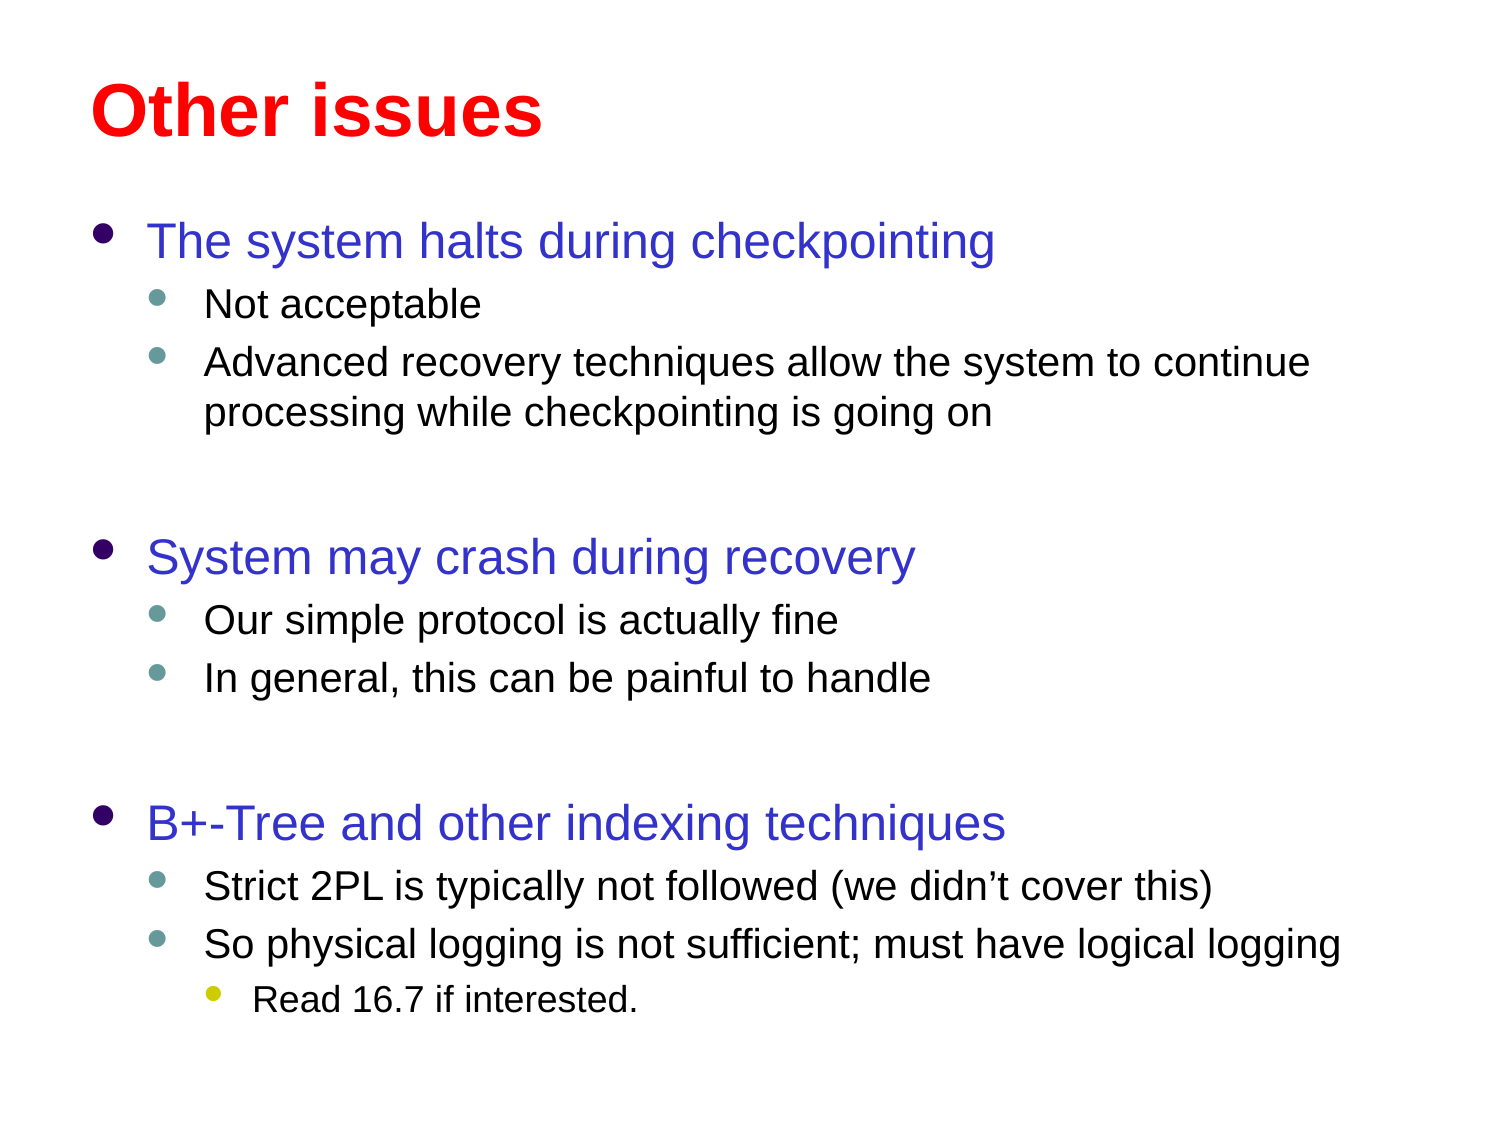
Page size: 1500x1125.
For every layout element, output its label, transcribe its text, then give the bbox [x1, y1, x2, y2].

title Other issues [74, 19, 1313, 160]
list The system halts during checkpointing Not acceptable Advanced recovery techniques allow the system to continue processing while checkpointing is going on System may crash during recovery Our simple protocol is actually fine In general, this can be painful to handle B+-Tree and other indexing techniques Strict 2PL is typically not followed (we didn’t cover this) So physical logging is not sufficient; must have logical logging Read 16.7 if interested. [74, 200, 1426, 863]
